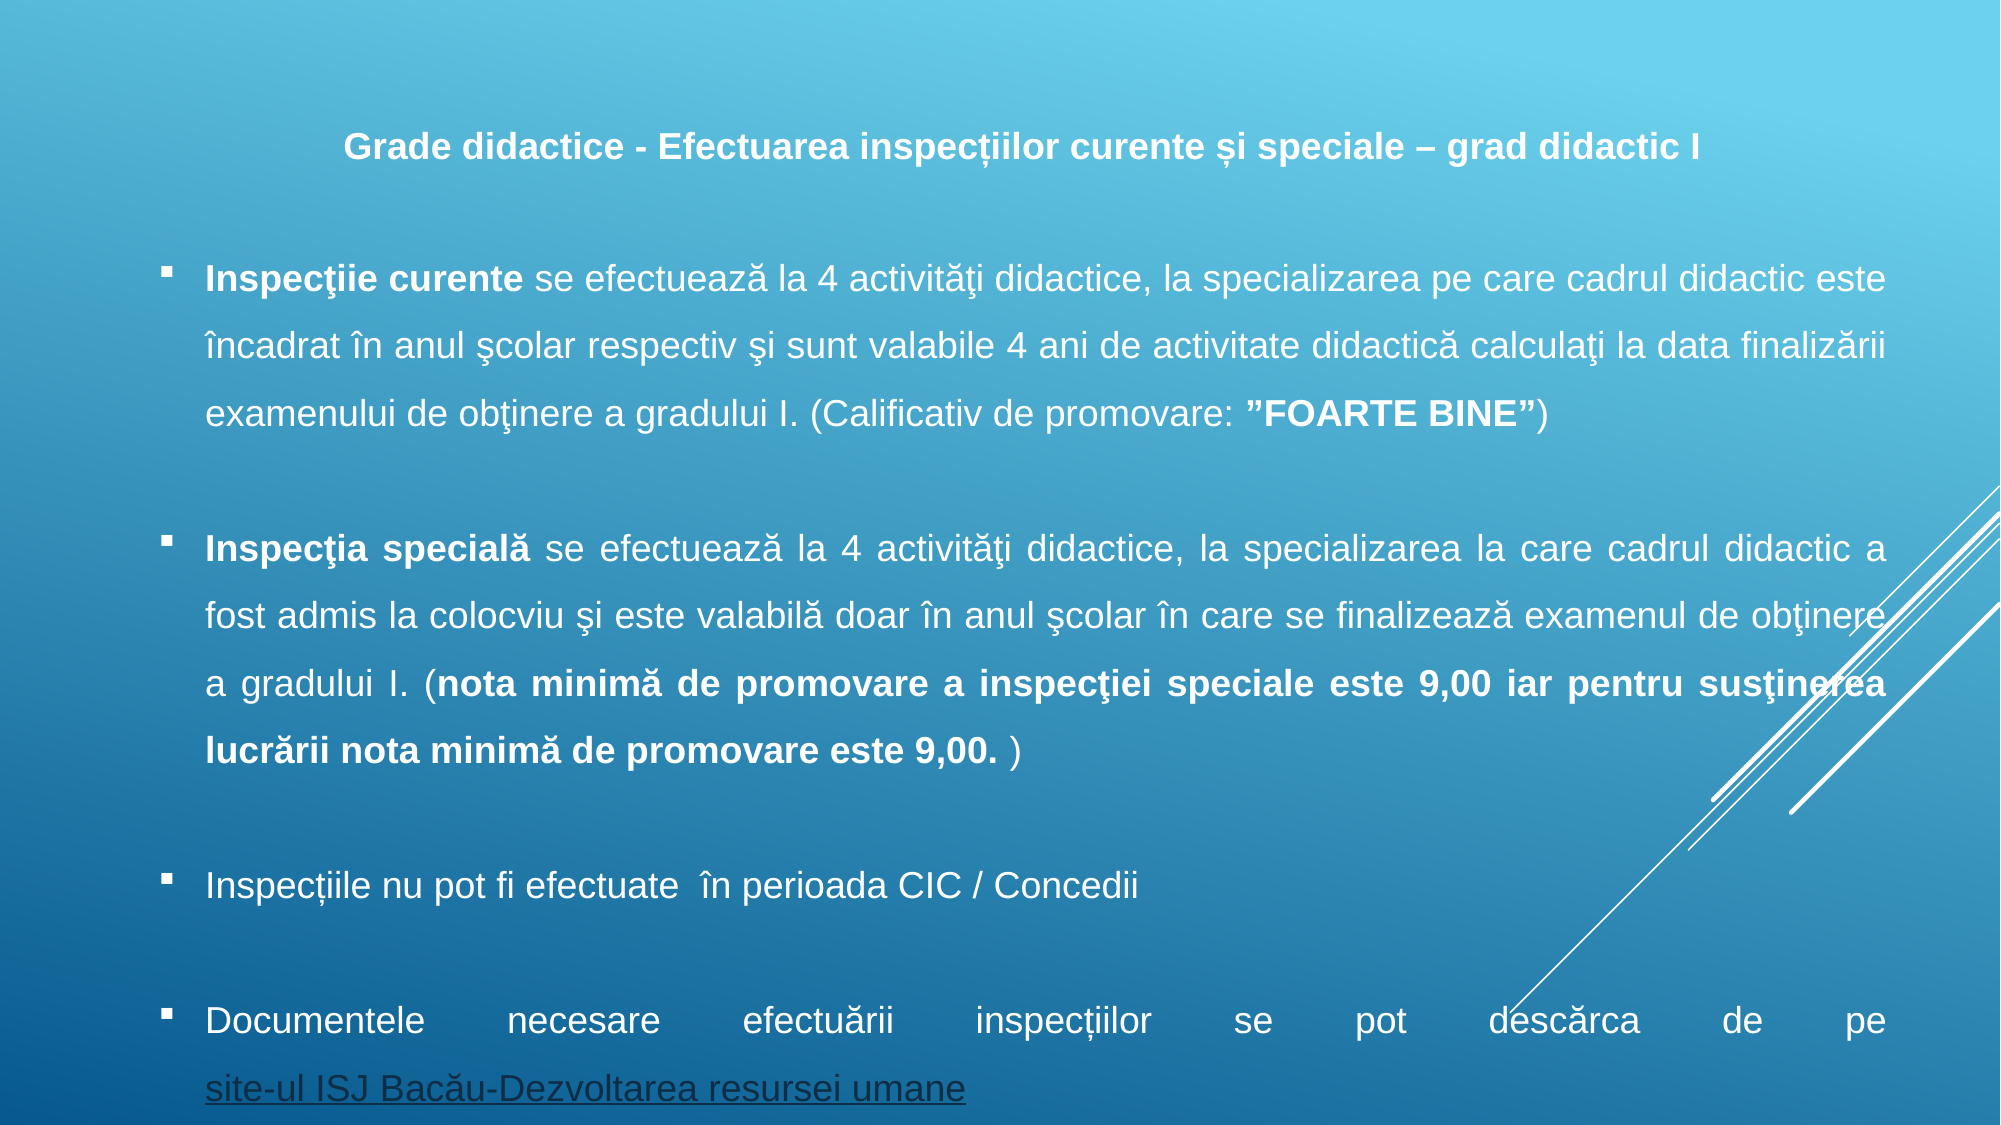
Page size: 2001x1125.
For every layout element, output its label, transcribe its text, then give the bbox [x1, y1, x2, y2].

text_box Grade didactice - Efectuarea inspecțiilor curente și speciale – grad didactic I [274, 114, 1771, 175]
text_box Inspecţiie curente se efectuează la 4 activităţi didactice, la specializarea pe care cadrul didactic este încadrat în anul şcolar respectiv şi sunt valabile 4 ani de activitate didactică calculaţi la data finalizării examenului de obţinere a gradului I. (Calificativ de promovare: ”FOARTE BINE”) Inspecţia specială se efectuează la 4 activităţi didactice, la specializarea la care cadrul didactic a fost admis la colocviu şi este valabilă doar în anul şcolar în care se finalizează examenul de obţinere a gradului I. (nota minimă de promovare a inspecţiei speciale este 9,00 iar pentru susţinerea lucrării nota minimă de promovare este 9,00. ) Inspecțiile nu pot fi efectuate în perioada CIC / Concedii Documentele necesare efectuării inspecțiilor se pot descărca de pe site-ul ISJ Bacău-Dezvoltarea resursei umane [143, 223, 1902, 1125]
